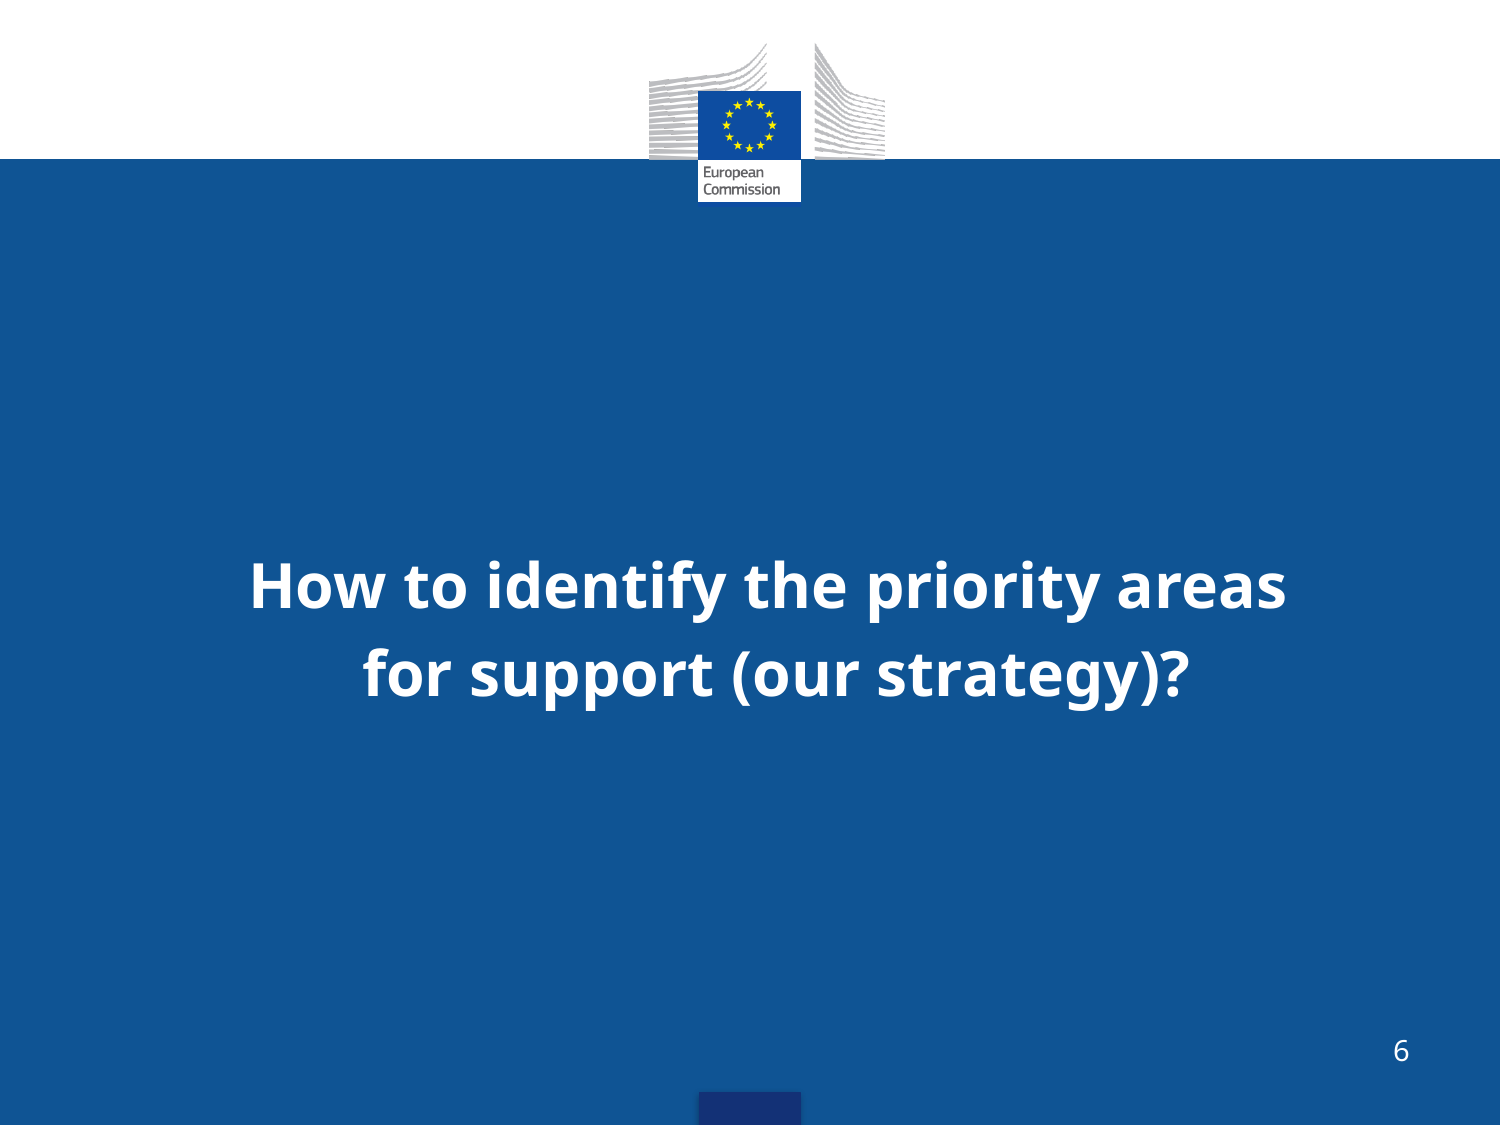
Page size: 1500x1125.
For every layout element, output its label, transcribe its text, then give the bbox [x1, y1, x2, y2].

subtitle How to identify the priority areas for support (our strategy)? [76, 538, 1477, 823]
slide_number 6 [1074, 1024, 1426, 1103]
